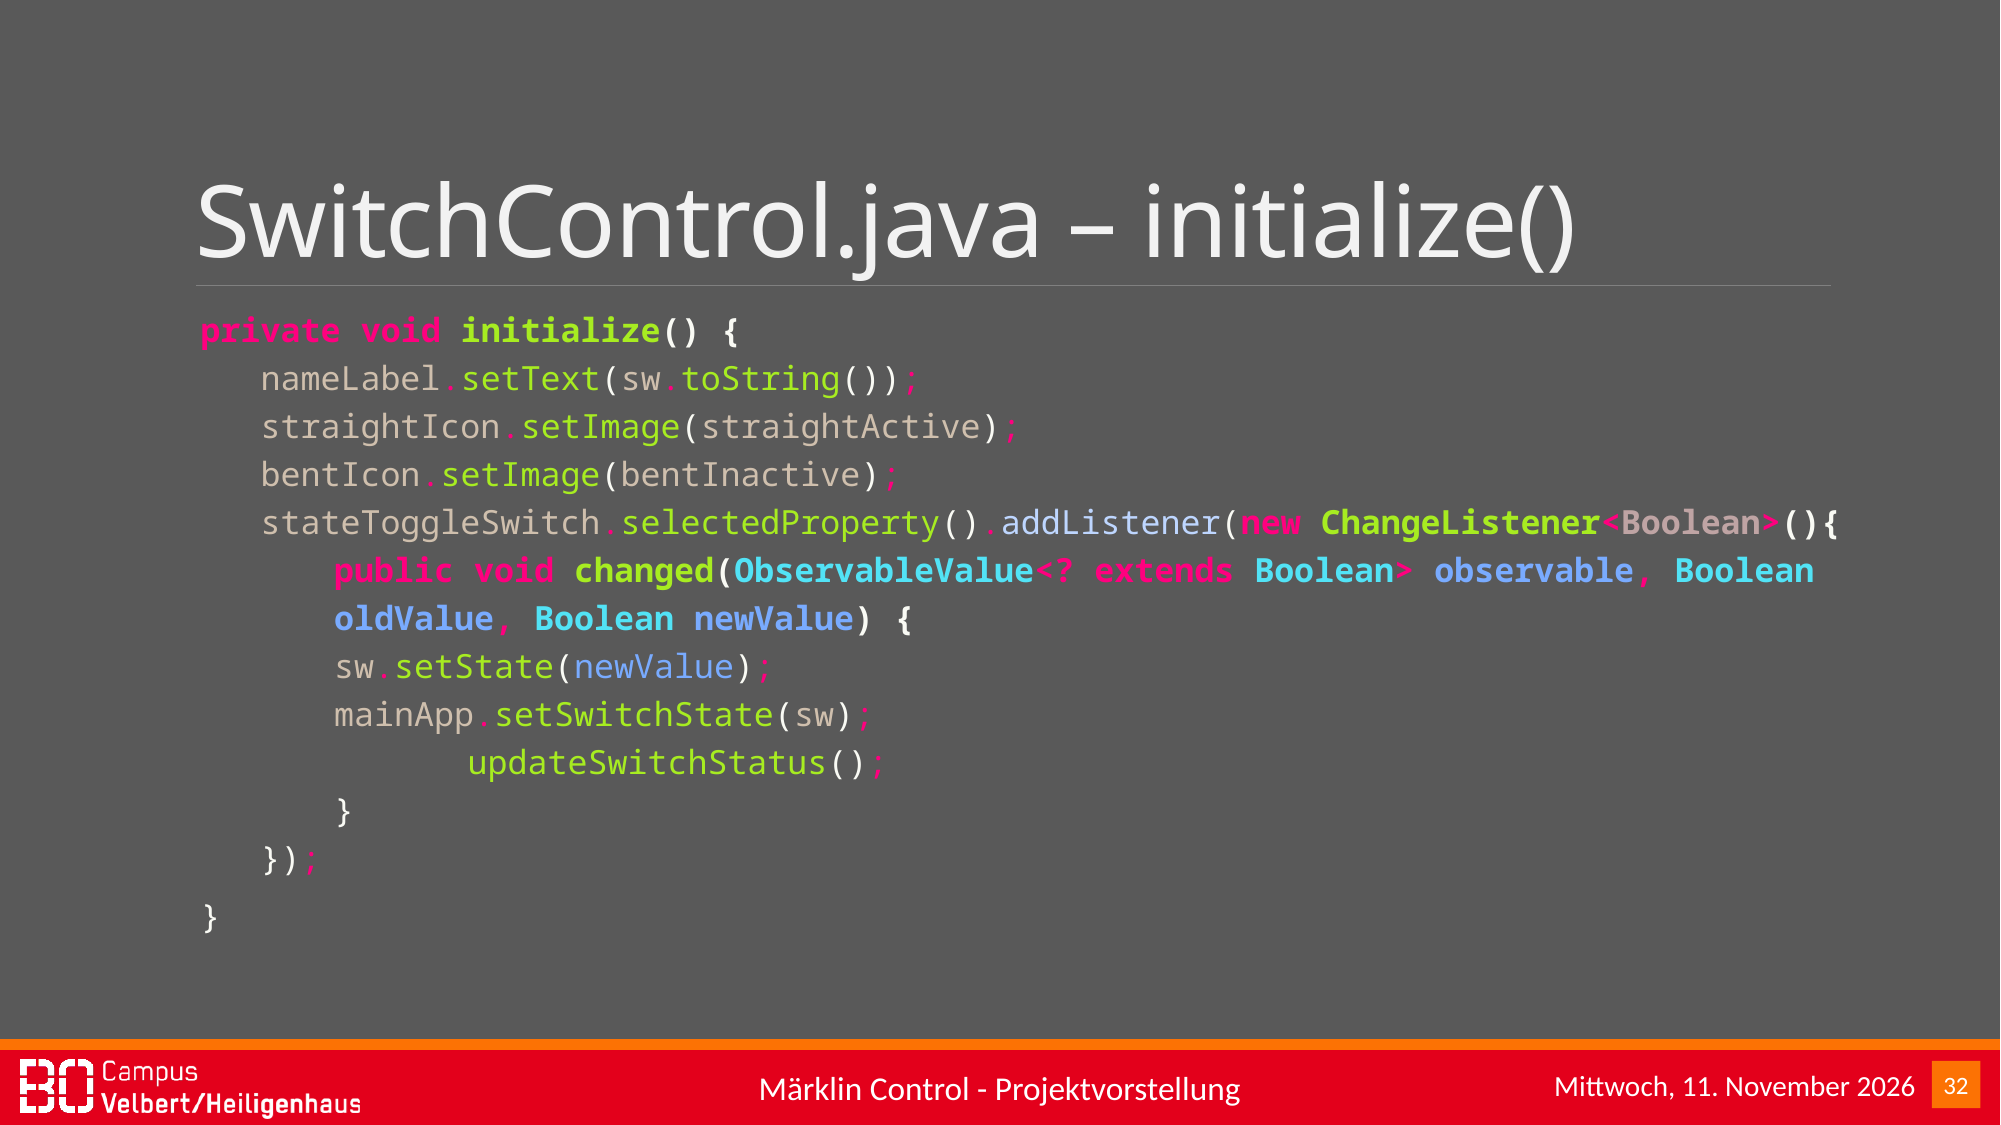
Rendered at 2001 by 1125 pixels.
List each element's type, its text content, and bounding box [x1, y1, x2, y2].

picture [19, 1059, 94, 1113]
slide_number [1525, 1054, 1931, 1115]
slide_number 32 [1931, 1060, 1981, 1109]
picture [101, 1057, 365, 1120]
list private void initialize() { nameLabel.setText(sw.toString()); straightIcon.setImage(straightActive); bentIcon.setImage(bentInactive); stateToggleSwitch.selectedProperty().addListener(new ChangeListener<Boolean>(){ public void changed(ObservableValue<? extends Boolean> observable, Boolean oldValue, Boolean newValue) { sw.setState(newValue); mainApp.setSwitchState(sw); updateSwitchStatus(); } }); } [200, 293, 1851, 954]
title SwitchControl.java – initialize() [180, 47, 1830, 285]
